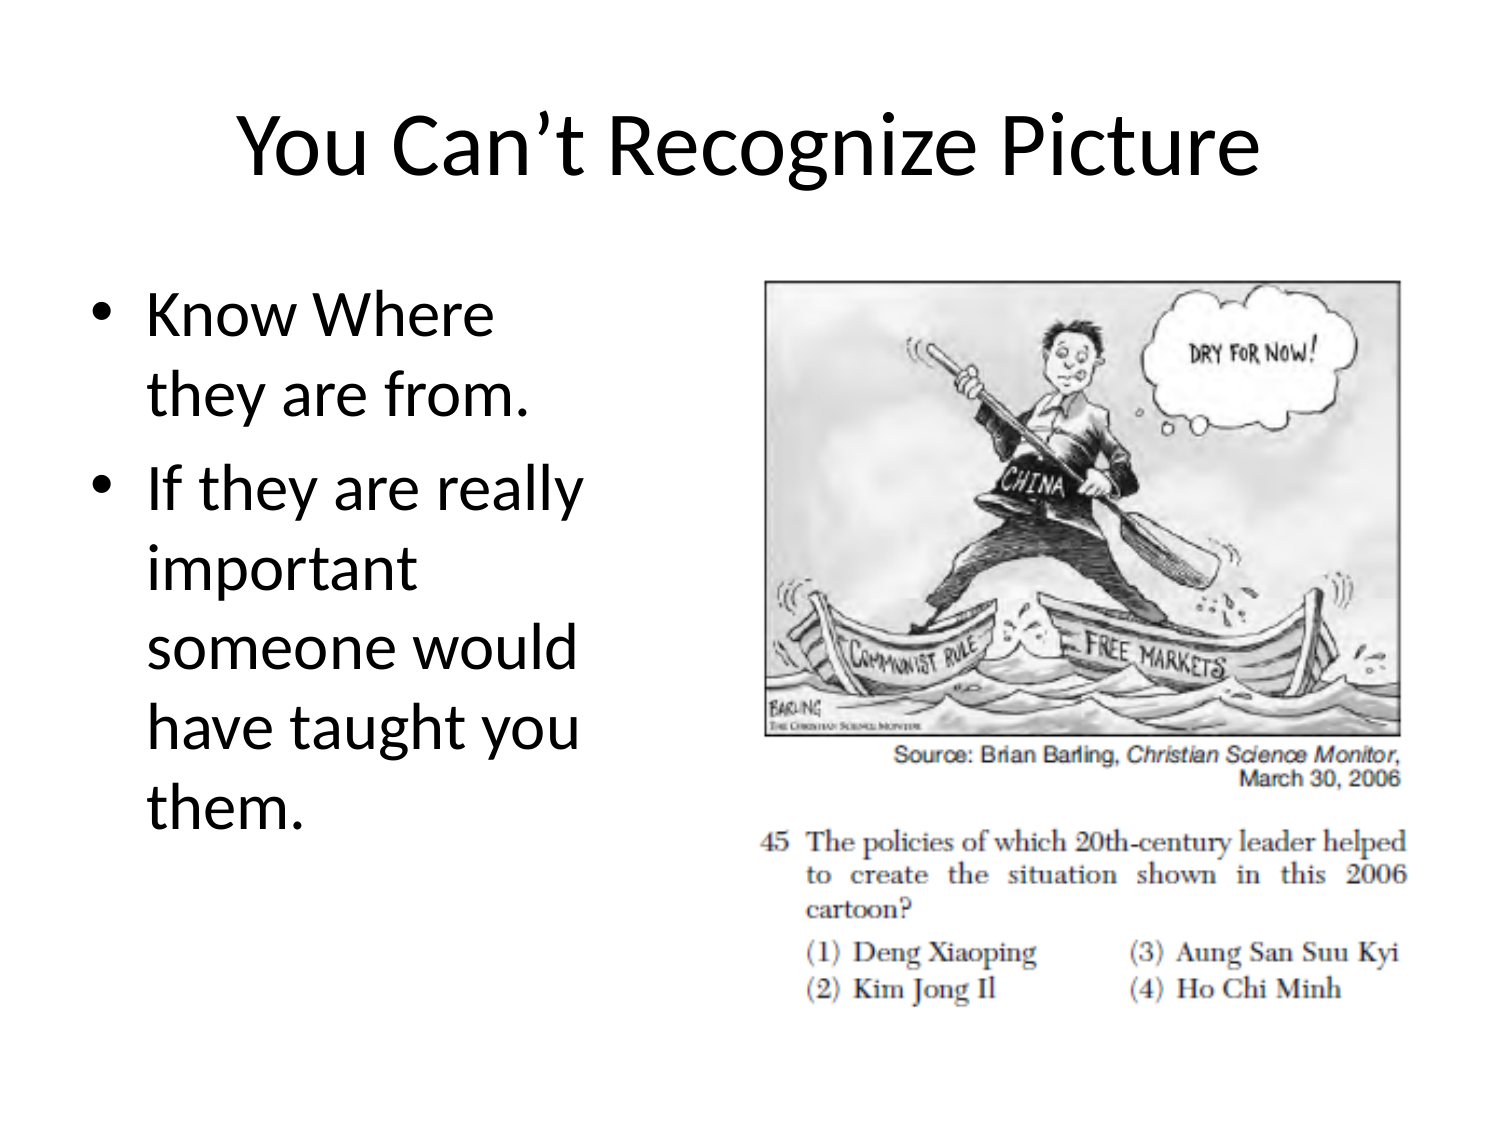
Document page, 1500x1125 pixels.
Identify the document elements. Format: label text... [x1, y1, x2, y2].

list Know Where they are from. If they are really important someone would have taught you them. [75, 262, 600, 1005]
title You Can’t Recognize Picture [75, 45, 1425, 233]
picture [737, 249, 1426, 1018]
